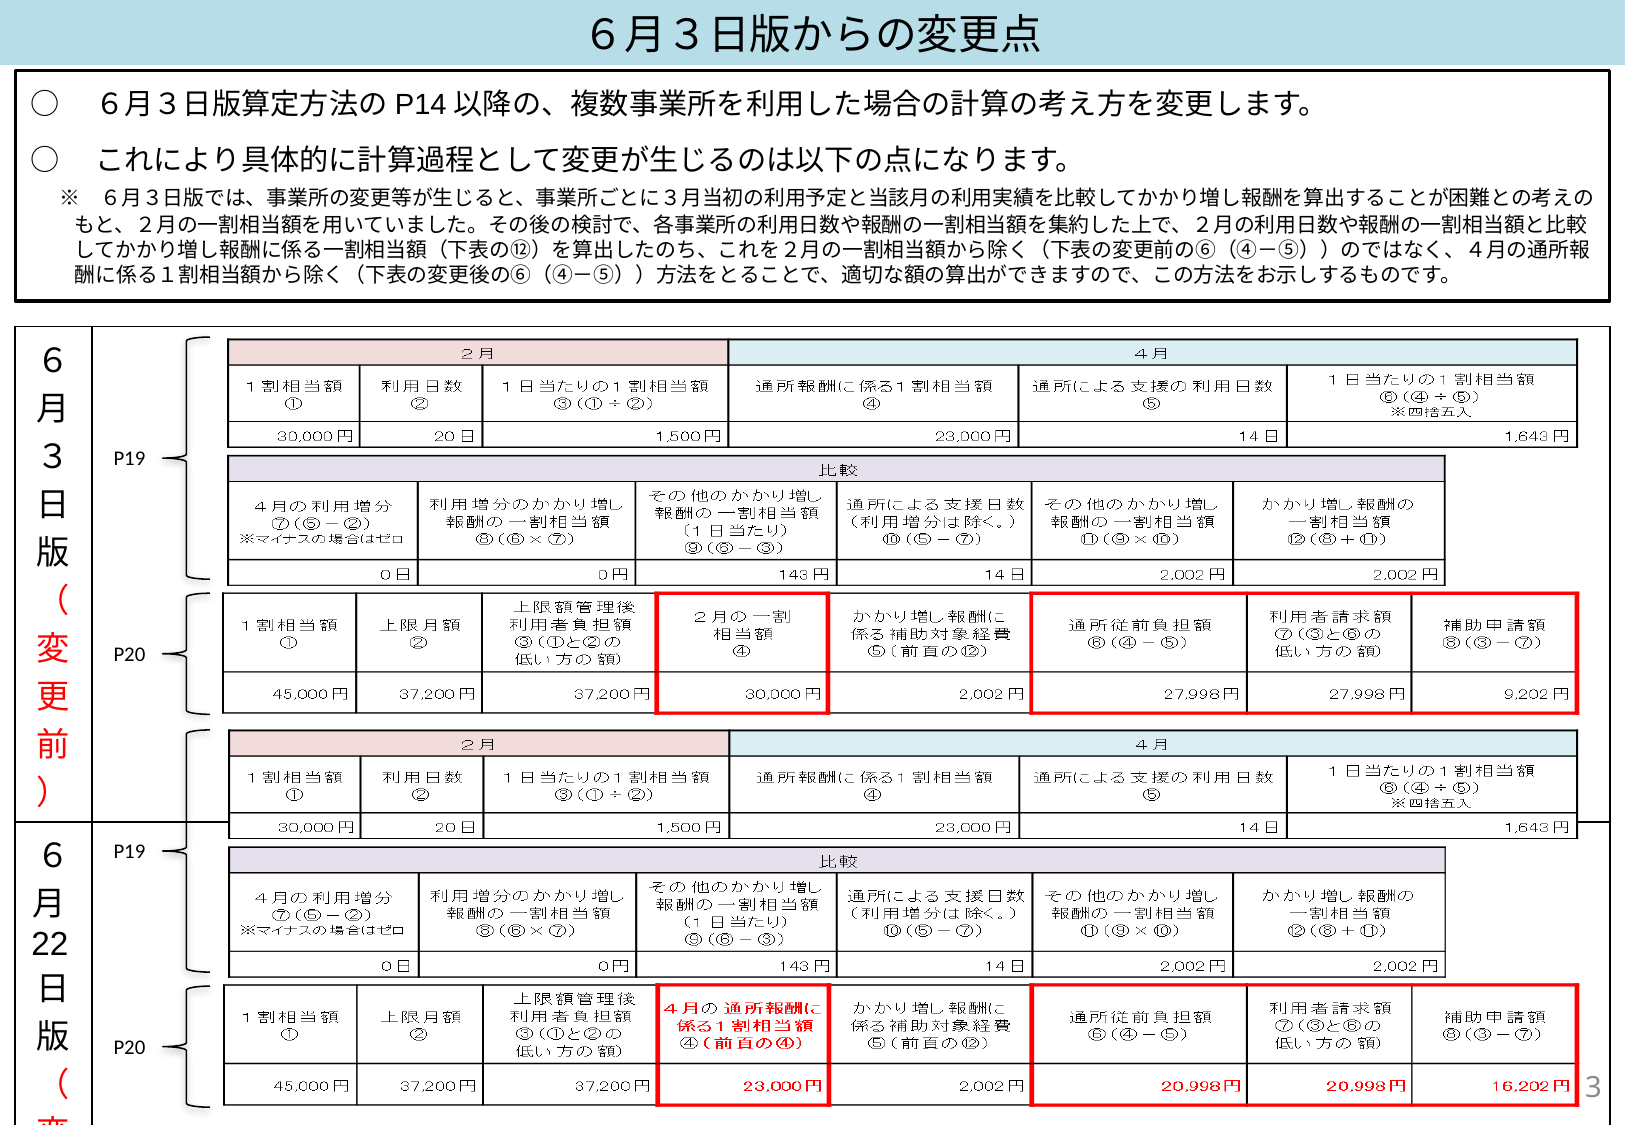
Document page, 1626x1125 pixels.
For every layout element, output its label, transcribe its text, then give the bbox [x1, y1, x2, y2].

text_box ○ ６月３日版算定方法のP14以降の、複数事業所を利用した場合の計算の考え方を変更します。 ○ これにより具体的に計算過程として変更が生じるのは以下の点になります。 ※ ６月３日版では、事業所の変更等が生じると、事業所ごとに３月当初の利用予定と当該月の利用実績を比較してかかり増し報酬を算出することが困難との考えのもと、２月の一割相当額を用いていました。その後の検討で、各事業所の利用日数や報酬の一割相当額を集約した上で、２月の利用日数や報酬の一割相当額と比較してかかり増し報酬に係る一割相当額（下表の⑫）を算出したのち、これを２月の一割相当額から除く（下表の変更前の⑥（④－⑤））のではなく、４月の通所報酬に係る１割相当額から除く（下表の変更後の⑥（④－⑤））方法をとることで、適切な額の算出ができますので、この方法をお示しするものです。 [13, 69, 1612, 303]
table_header ６月３日版（変更前） [16, 327, 91, 821]
text_box ６月３日版からの変更点 [0, 0, 1625, 67]
text_box [174, 984, 211, 1110]
picture [221, 337, 1581, 717]
text_box [174, 727, 211, 975]
text_box [174, 591, 211, 717]
slide_number 2 [1237, 1058, 1617, 1119]
text_box P19 [98, 830, 174, 870]
picture [221, 729, 1581, 1109]
table_cell ６月22日版（変更後） [16, 823, 91, 1125]
table_header ＰＰ [93, 327, 1609, 821]
text_box [174, 334, 211, 582]
table_cell [93, 823, 1609, 1125]
text_box P19 [98, 437, 174, 477]
text_box P20 [98, 633, 174, 674]
text_box P20 [98, 1026, 174, 1067]
